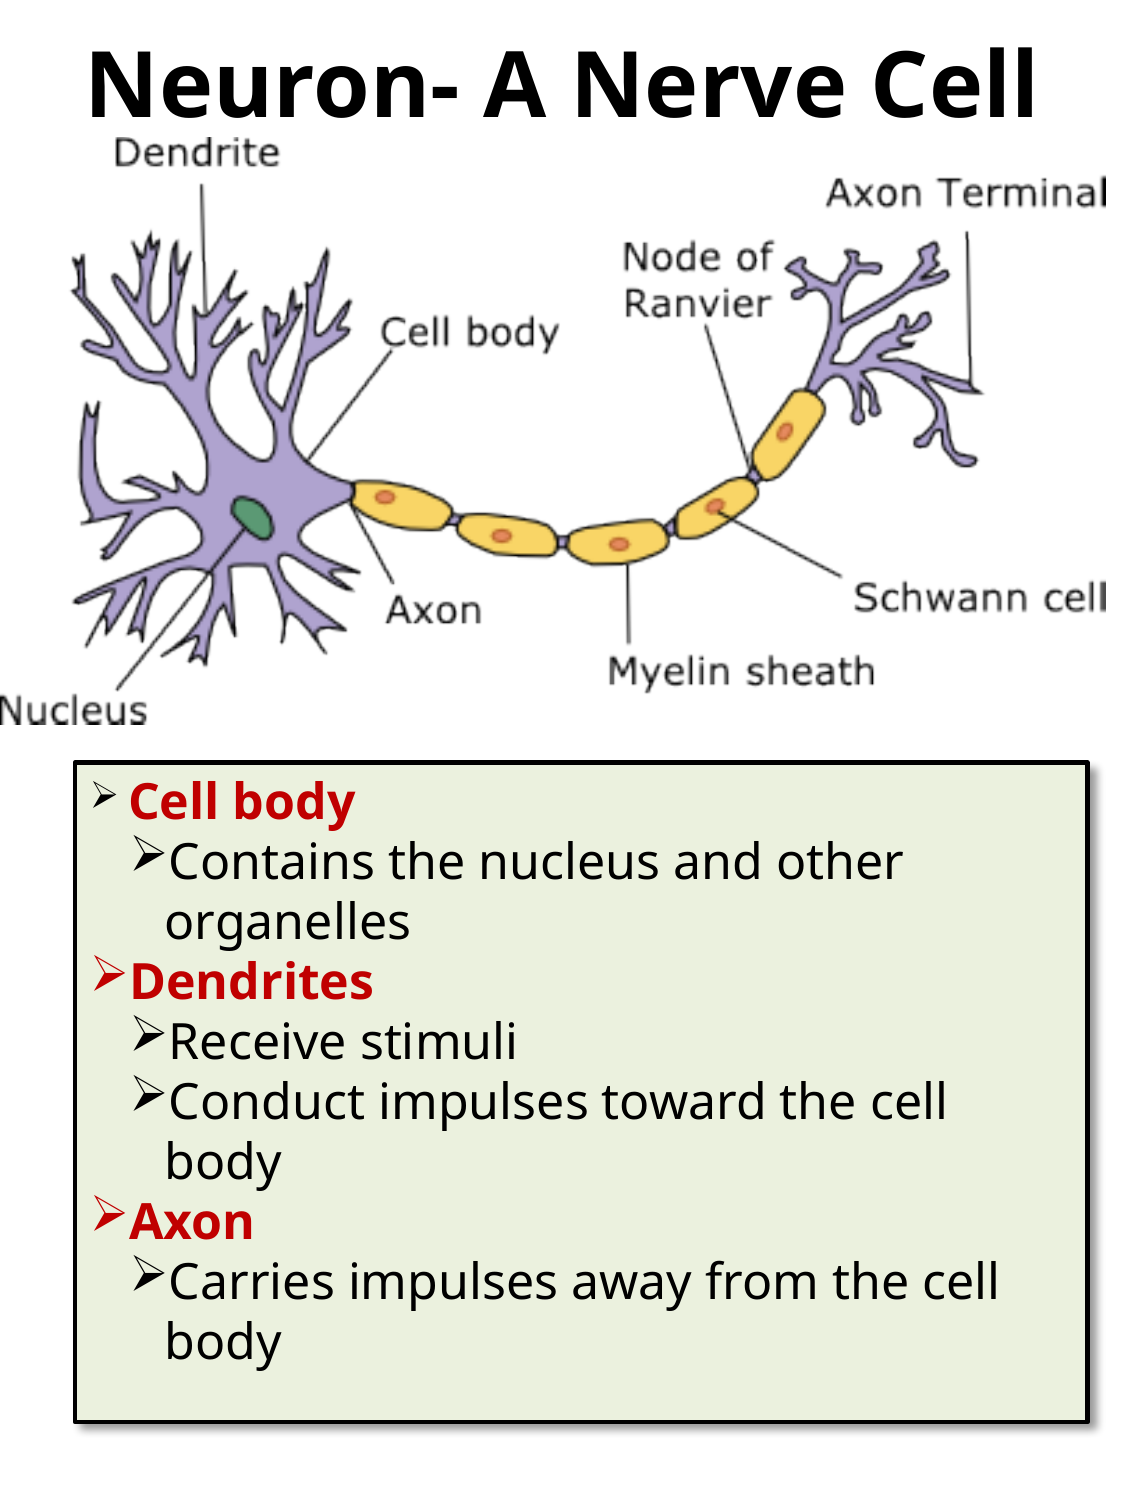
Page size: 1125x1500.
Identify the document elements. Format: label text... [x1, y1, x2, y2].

text_box Cell body Contains the nucleus and other organelles Dendrites Receive stimuli Conduct impulses toward the cell body Axon Carries impulses away from the cell body [75, 762, 1088, 1423]
picture [0, 137, 1106, 726]
title Neuron- A Nerve Cell [0, 0, 1125, 163]
